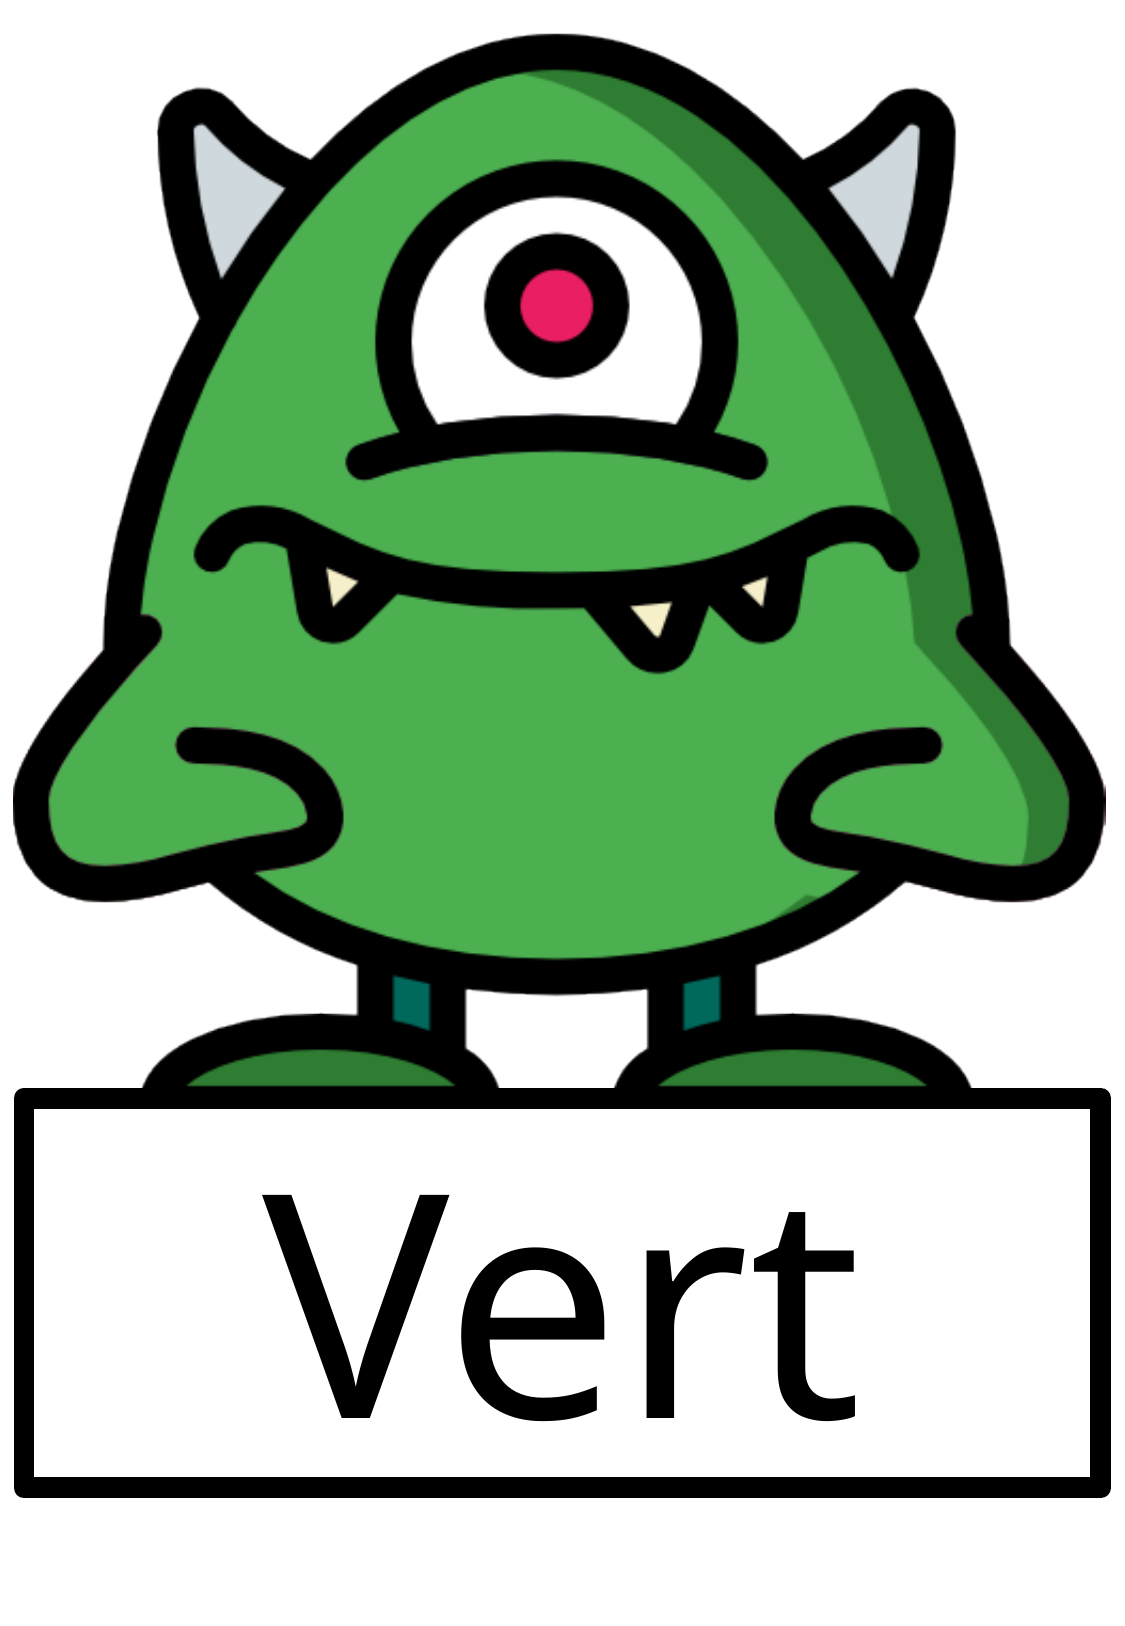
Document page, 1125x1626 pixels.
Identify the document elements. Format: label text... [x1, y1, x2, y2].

text_box Vert [24, 1125, 1101, 1488]
picture [13, 32, 1106, 1125]
